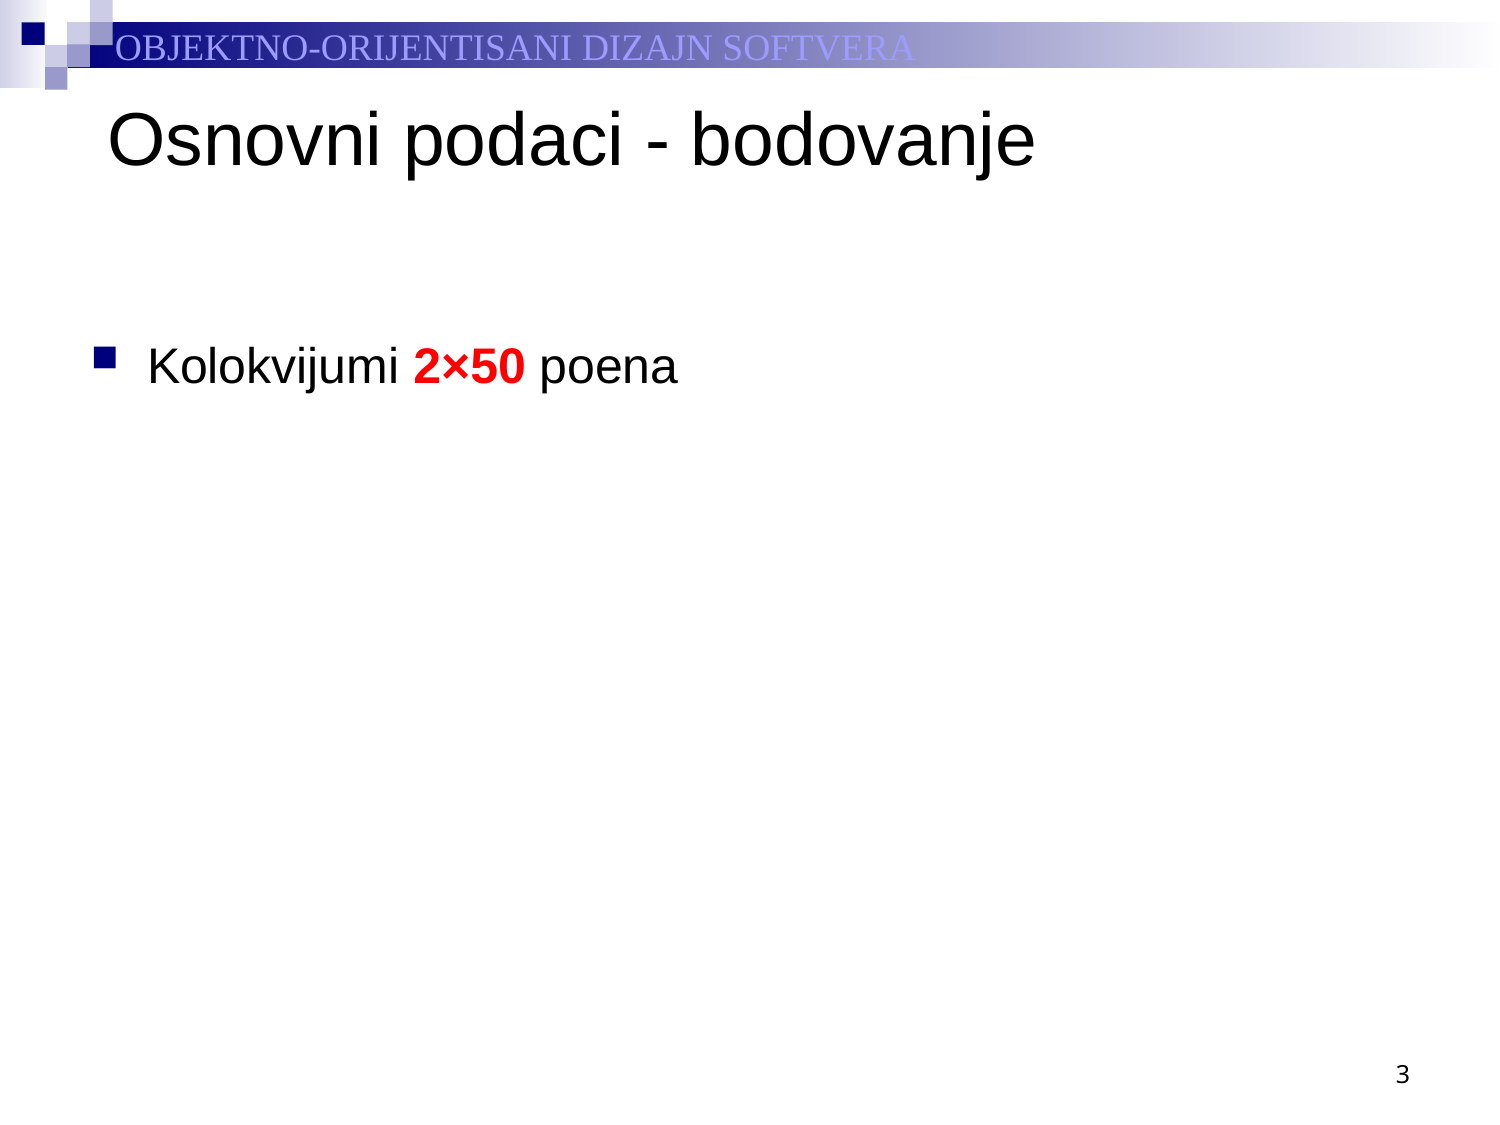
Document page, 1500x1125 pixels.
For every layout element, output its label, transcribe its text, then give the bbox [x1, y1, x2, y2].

slide_number 3 [1074, 1024, 1426, 1101]
list Kolokvijumi 2×50 poena [82, 325, 774, 409]
title Osnovni podaci - bodovanje [92, 75, 1067, 197]
